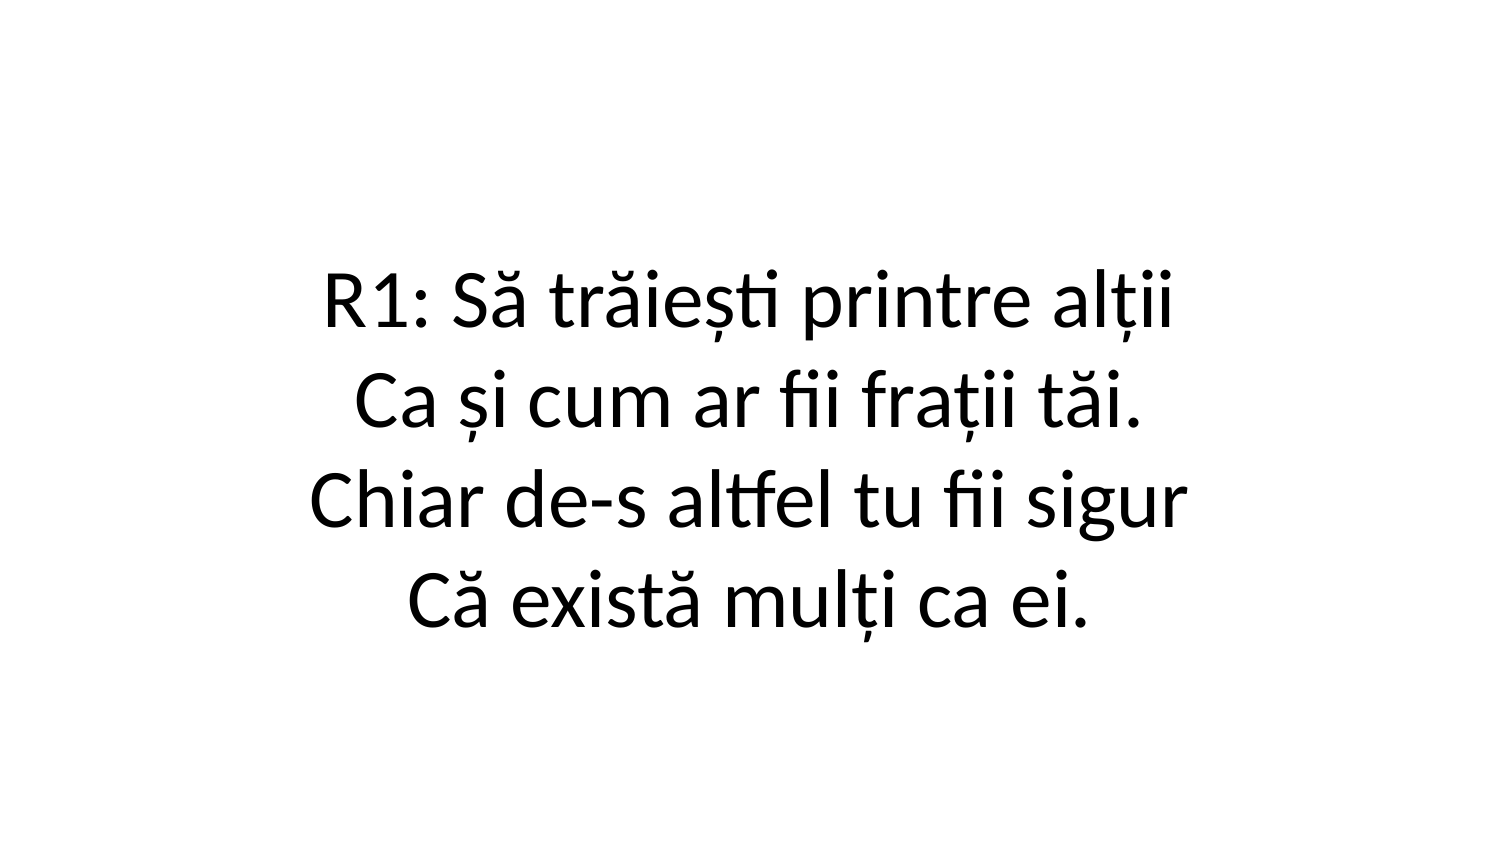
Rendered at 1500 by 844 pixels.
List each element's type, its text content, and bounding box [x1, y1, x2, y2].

text_box R1: Să trăiești printre alții Ca și cum ar fii frații tăi. Chiar de-s altfel tu fii sigur Că există mulți ca ei. [295, 192, 1205, 652]
